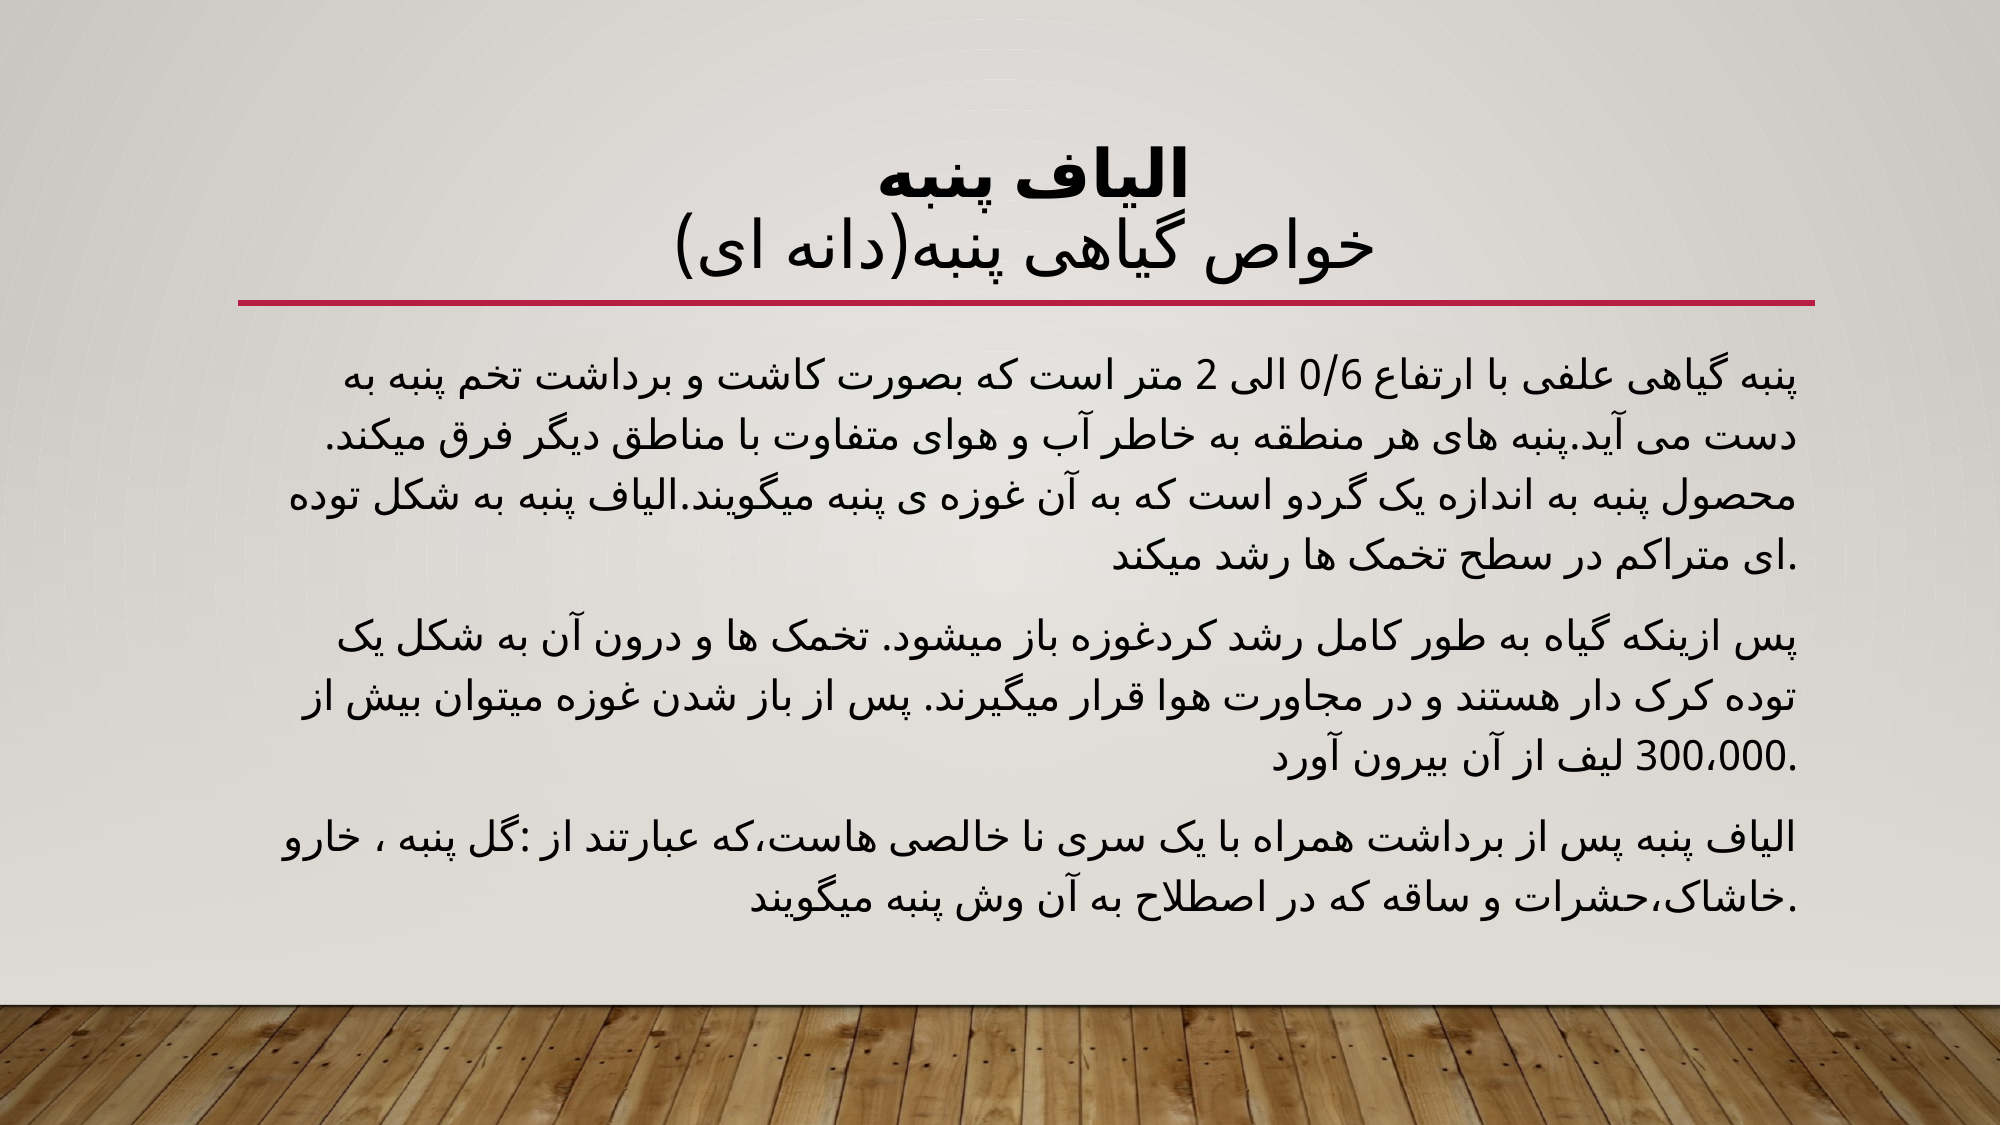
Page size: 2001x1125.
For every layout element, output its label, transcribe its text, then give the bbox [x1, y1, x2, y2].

list پنبه گیاهی علفی با ارتفاع 0/6 الی 2 متر است که بصورت کاشت و برداشت تخم پنبه به دست می آید.پنبه های هر منطقه به خاطر آب و هوای متفاوت با مناطق دیگر فرق میکند. محصول پنبه به اندازه یک گردو است که به آن غوزه ی پنبه میگویند.الیاف پنبه به شکل توده ای متراکم در سطح تخمک ها رشد میکند. پس ازینکه گیاه به طور کامل رشد کردغوزه باز میشود. تخمک ها و درون آن به شکل یک توده کرک دار هستند و در مجاورت هوا قرار میگیرند. پس از باز شدن غوزه میتوان بیش از 300،000 لیف از آن بیرون آورد. الیاف پنبه پس از برداشت همراه با یک سری نا خالصی هاست،که عبارتند از :گل پنبه ، خارو خاشاک،حشرات و ساقه که در اصطلاح به آن وش پنبه میگویند. [238, 330, 1814, 897]
title الیاف پنبه خواص گیاهی پنبه(دانه ای) [238, 131, 1814, 305]
picture [0, 1005, 2000, 1125]
